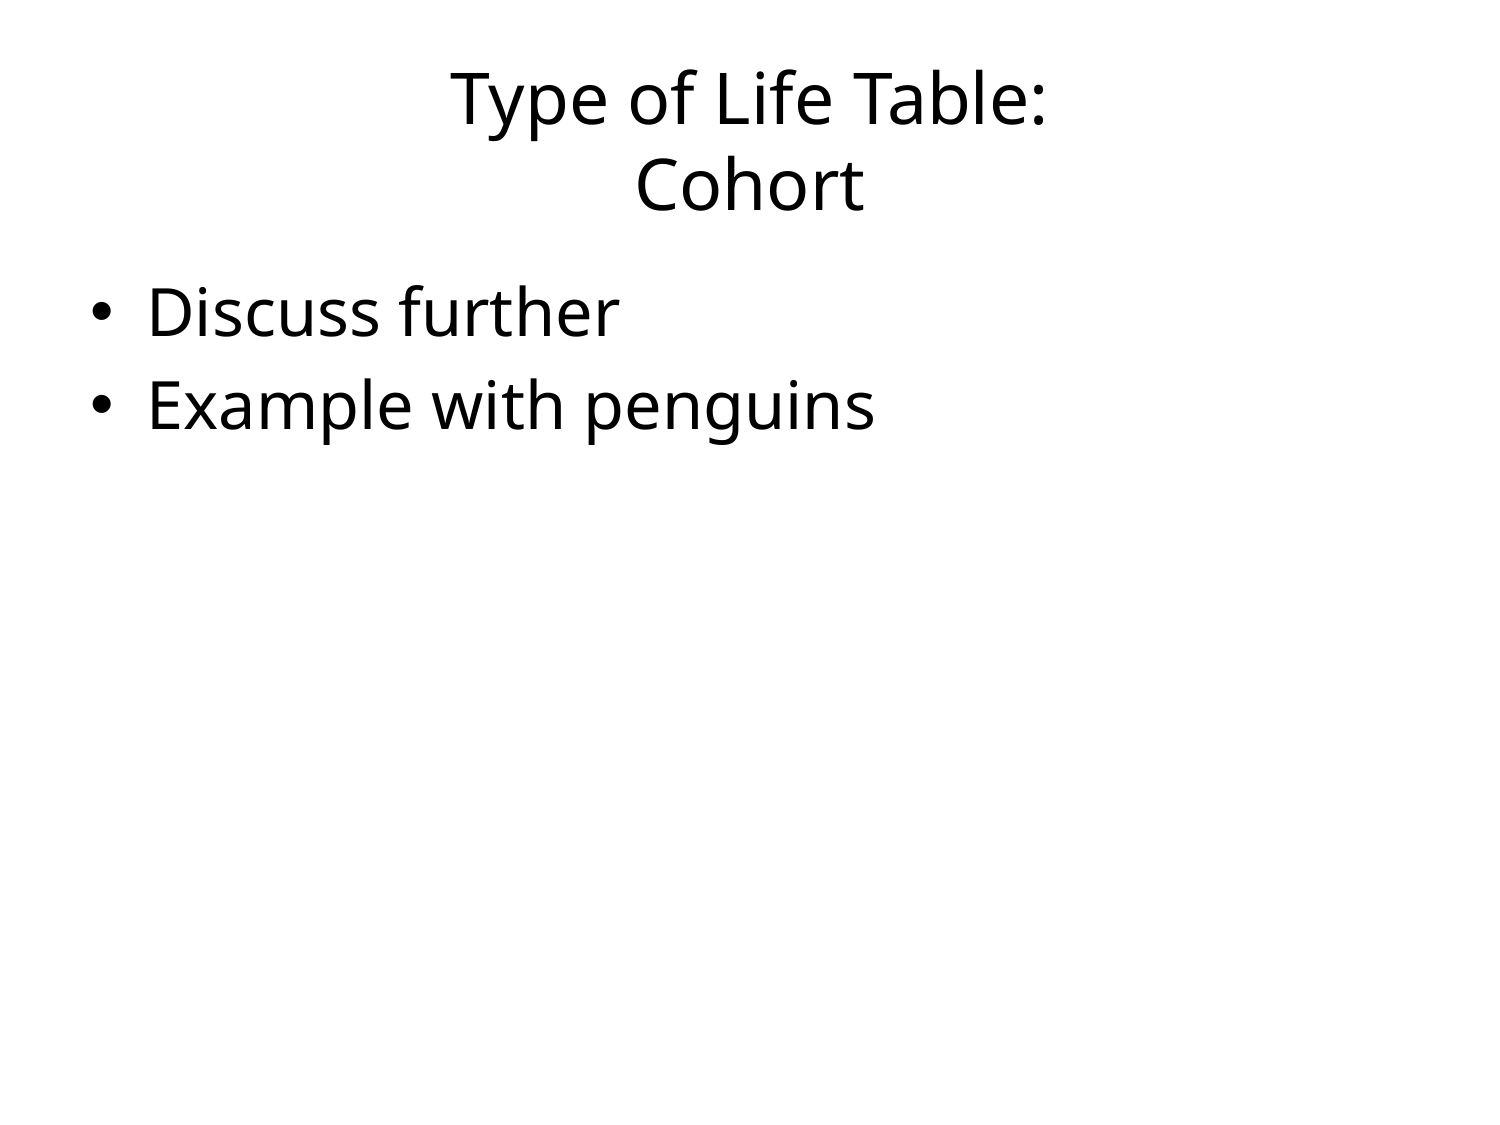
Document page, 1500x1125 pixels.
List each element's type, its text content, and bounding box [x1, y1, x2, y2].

title Type of Life Table: Cohort [75, 45, 1425, 233]
list Discuss further Example with penguins [75, 262, 1425, 1005]
